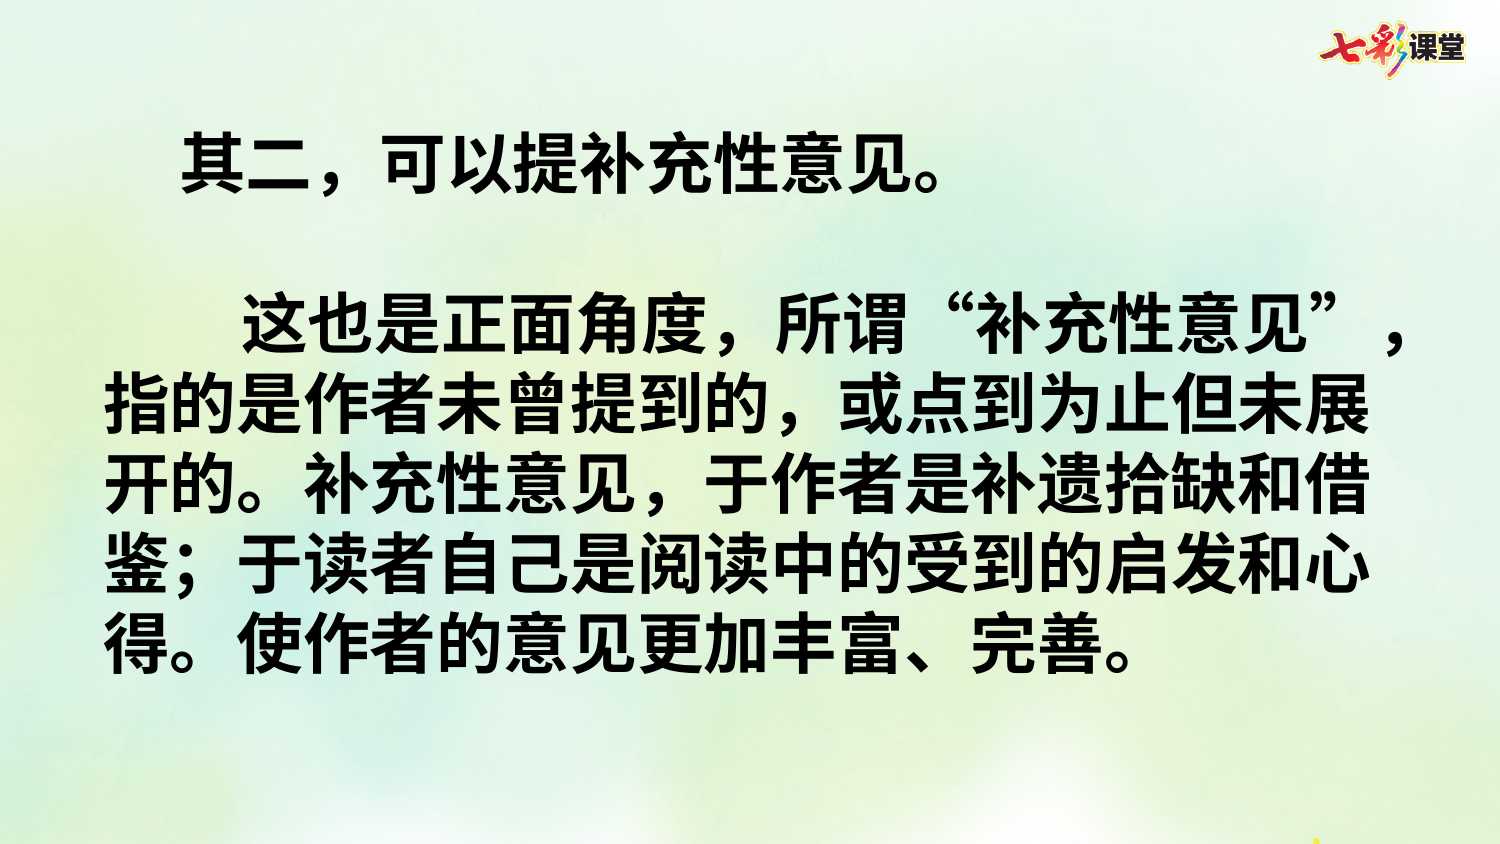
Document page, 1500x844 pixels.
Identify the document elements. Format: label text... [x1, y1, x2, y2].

picture [0, 0, 1500, 844]
text_box 其二，可以提补充性意见。 这也是正面角度，所谓“补充性意见”，指的是作者未曾提到的，或点到为止但未展开的。补充性意见，于作者是补遗拾缺和借鉴；于读者自己是阅读中的受到的启发和心得。使作者的意见更加丰富、完善。 [88, 114, 1424, 690]
